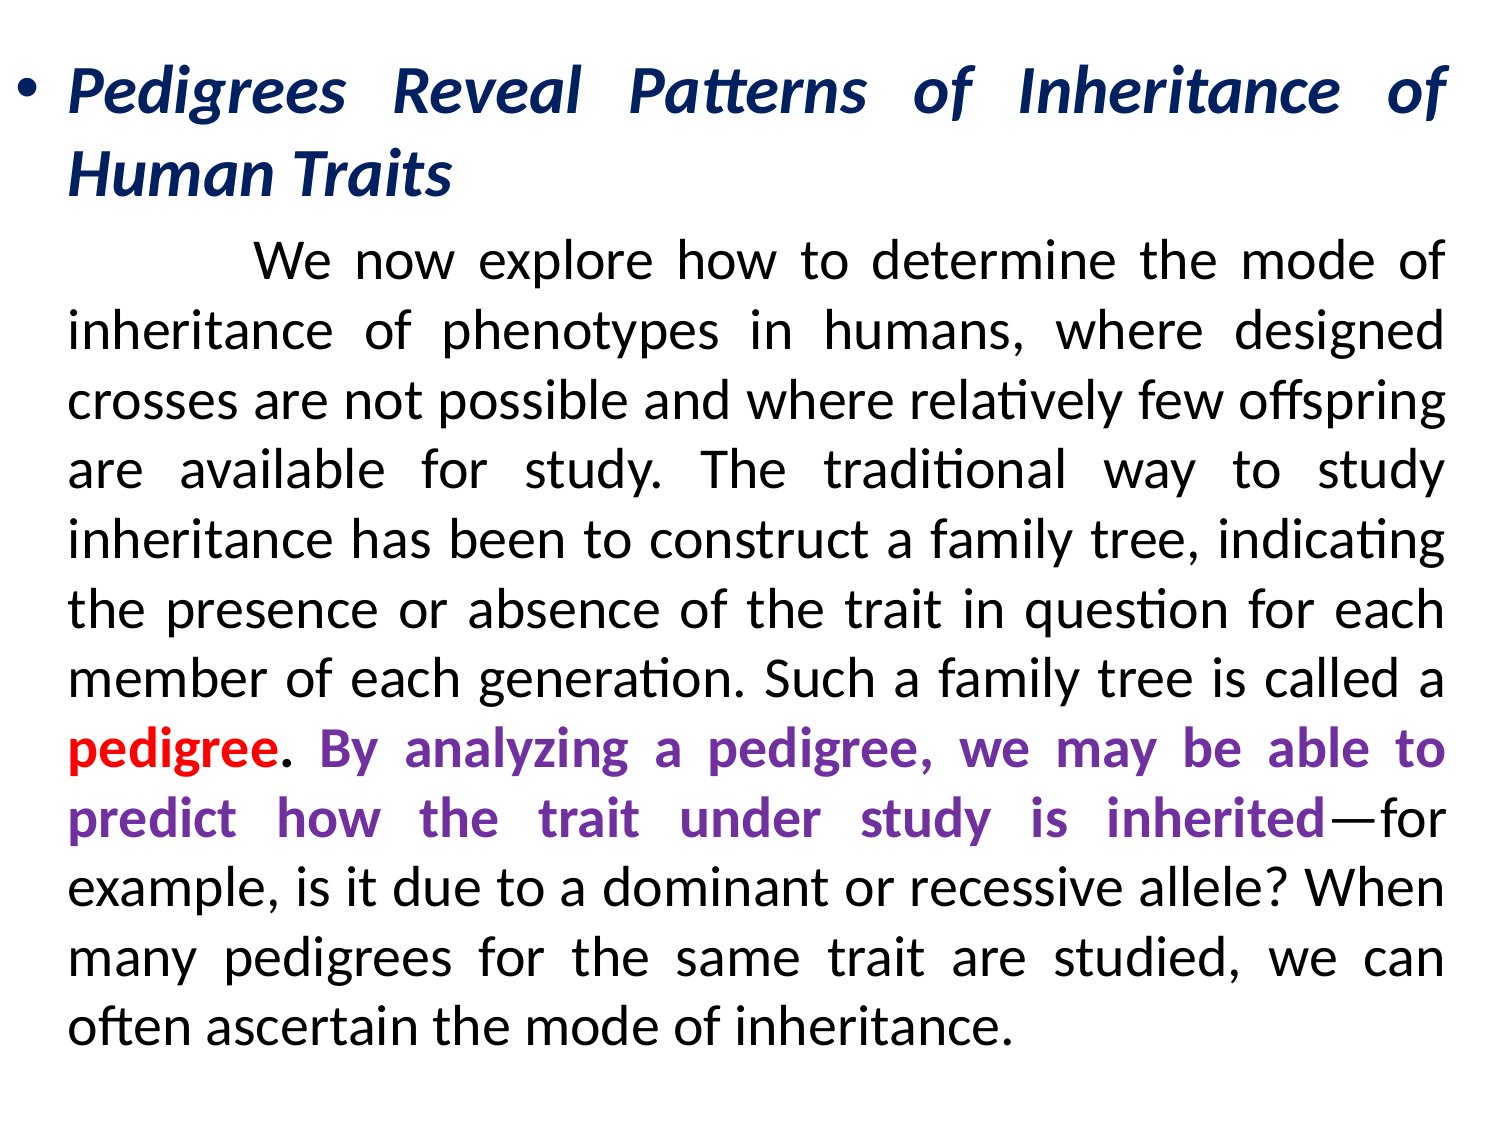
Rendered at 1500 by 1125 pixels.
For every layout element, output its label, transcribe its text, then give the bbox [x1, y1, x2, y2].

list Pedigrees Reveal Patterns of Inheritance of Human Traits We now explore how to determine the mode of inheritance of phenotypes in humans, where designed crosses are not possible and where relatively few offspring are available for study. The traditional way to study inheritance has been to construct a family tree, indicating the presence or absence of the trait in question for each member of each generation. Such a family tree is called a pedigree. By analyzing a pedigree, we may be able to predict how the trait under study is inherited—for example, is it due to a dominant or recessive allele? When many pedigrees for the same trait are studied, we can often ascertain the mode of inheritance. [0, 37, 1463, 1125]
